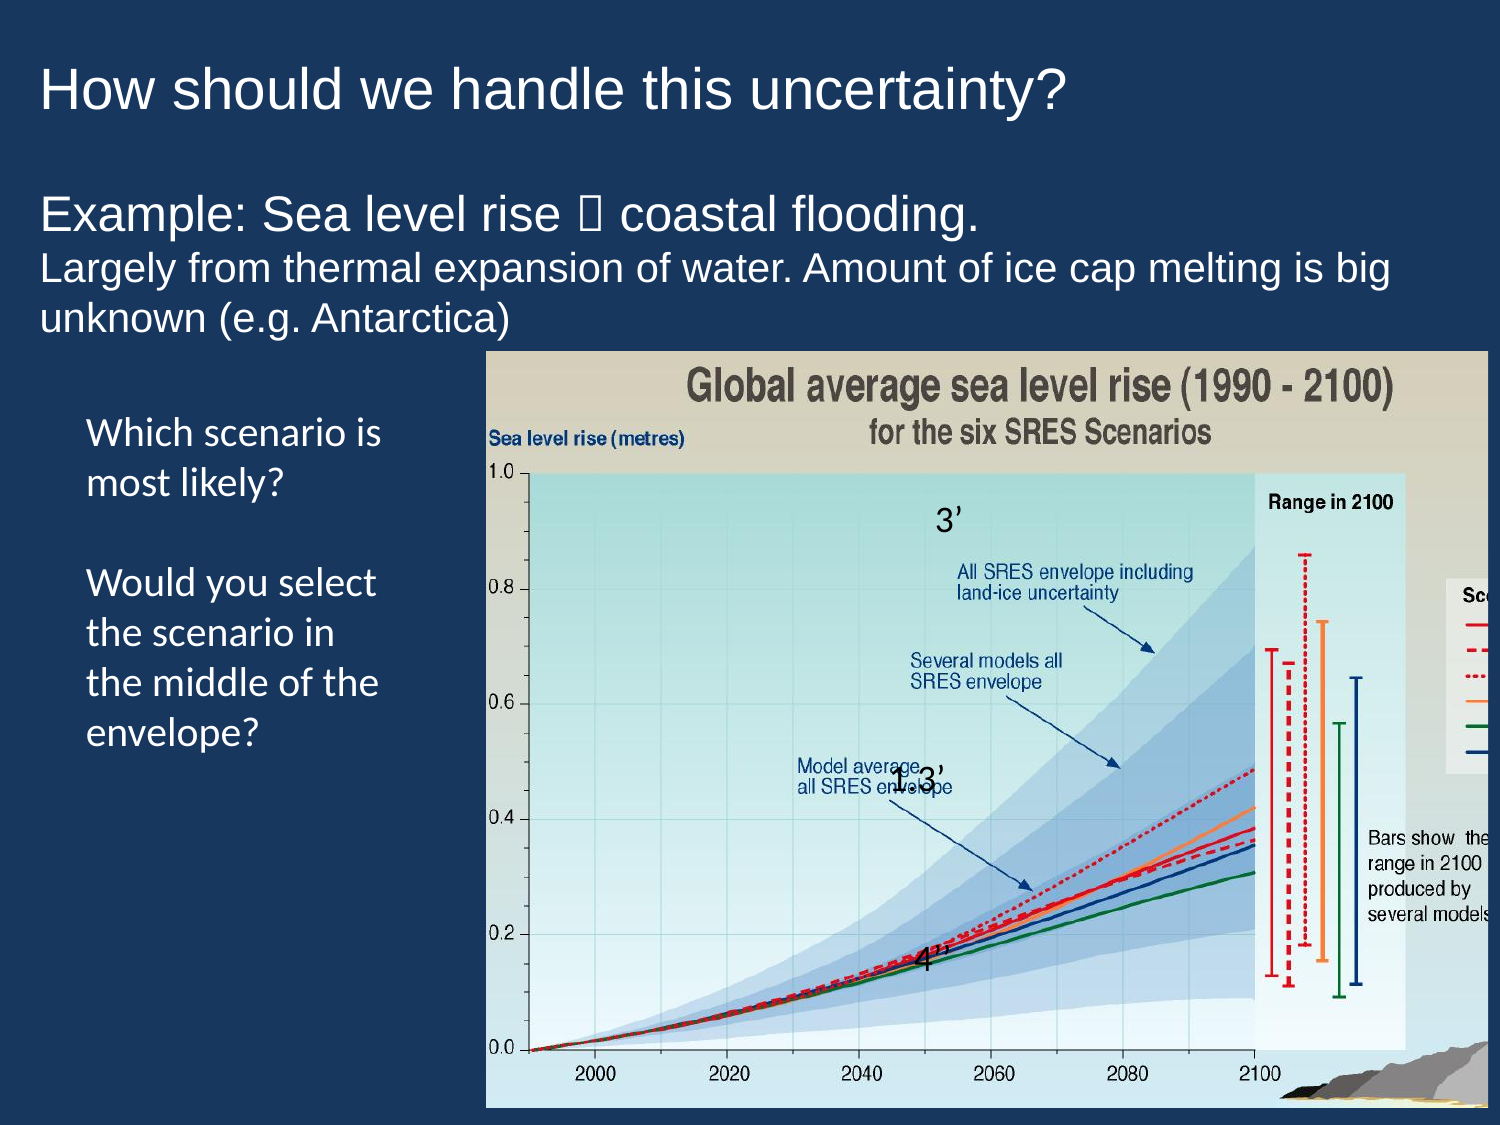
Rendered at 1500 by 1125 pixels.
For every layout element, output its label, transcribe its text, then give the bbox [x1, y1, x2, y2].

text_box How should we handle this uncertainty? Example: Sea level rise  coastal flooding. Largely from thermal expansion of water. Amount of ice cap melting is big unknown (e.g. Antarctica) [24, 43, 1450, 349]
text_box Which scenario is most likely? Would you select the scenario in the middle of the envelope? [71, 397, 400, 762]
picture [485, 351, 1489, 1108]
